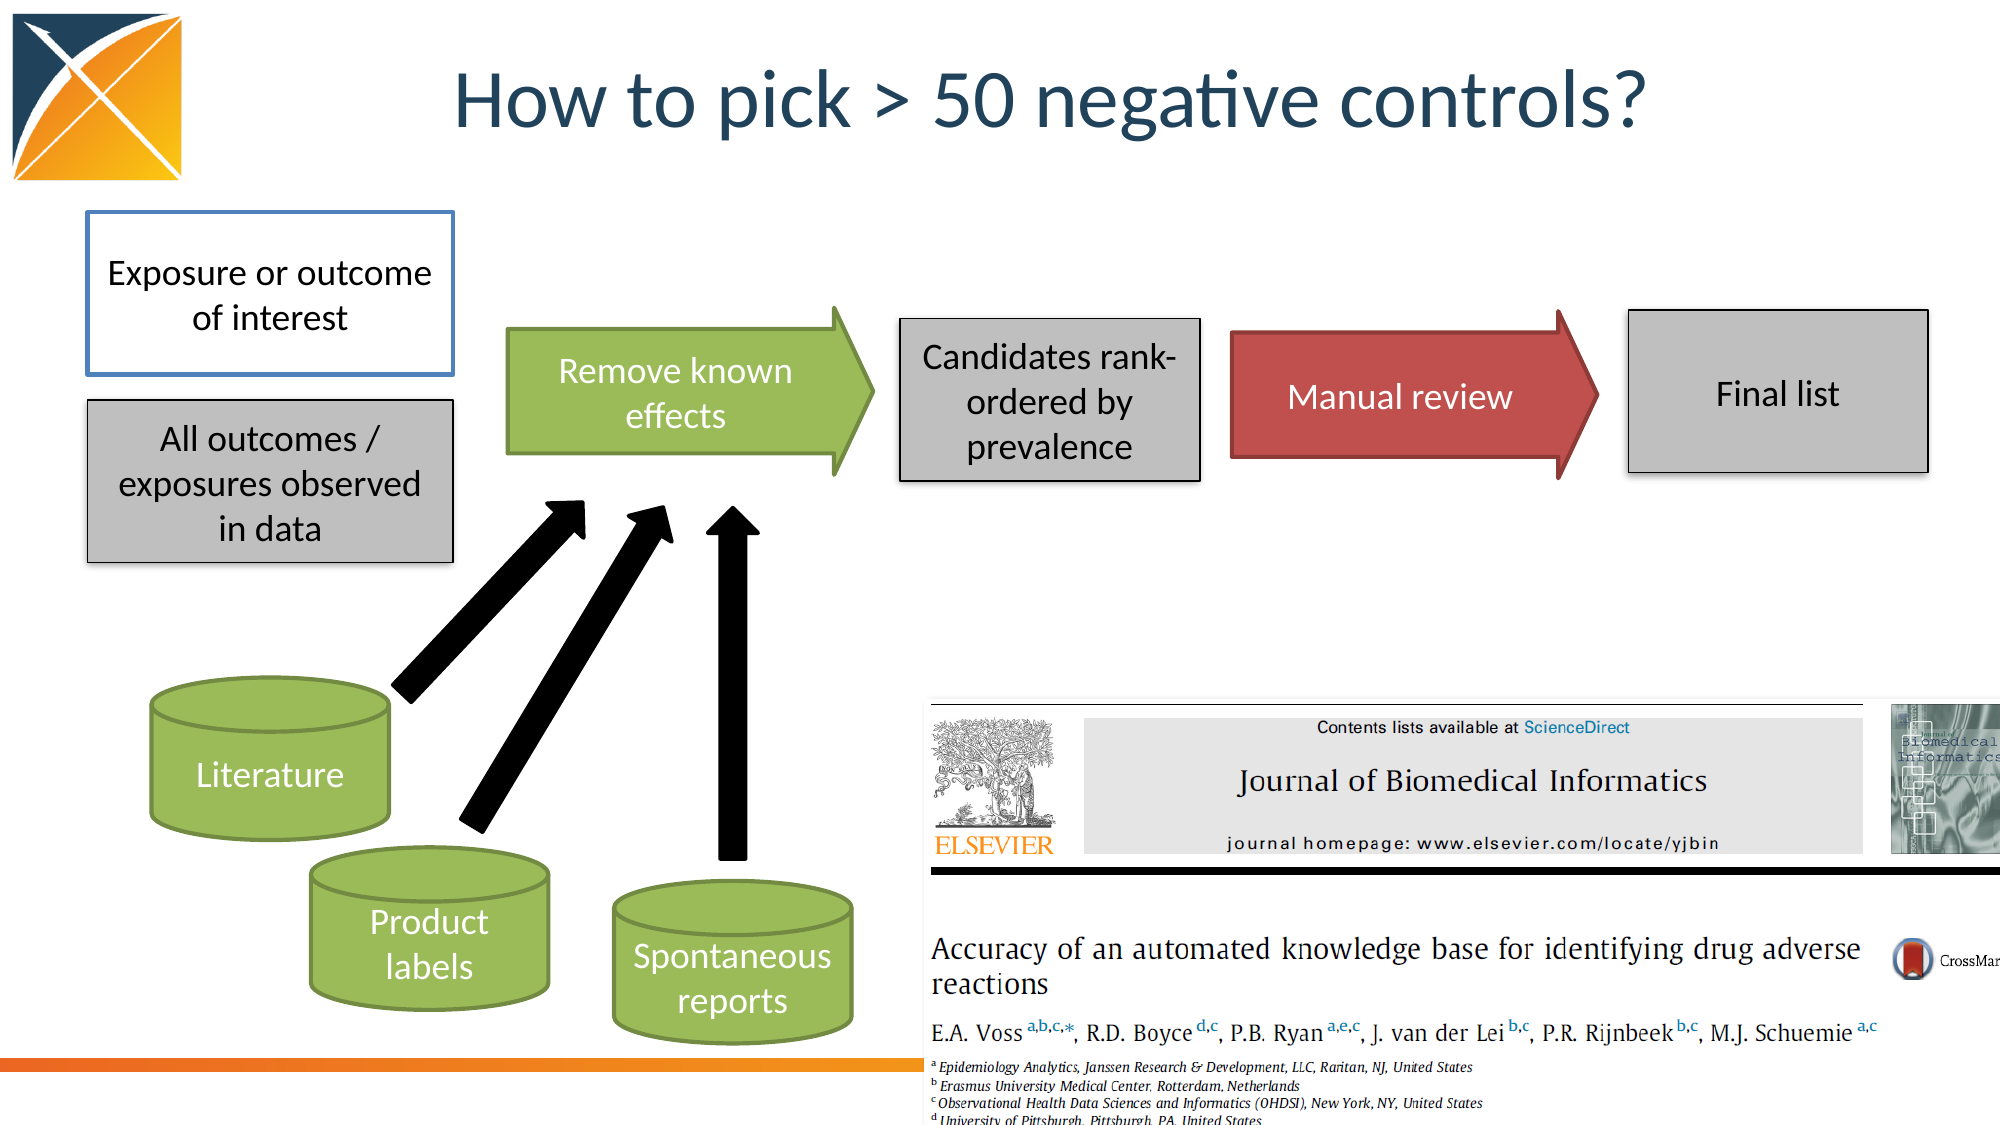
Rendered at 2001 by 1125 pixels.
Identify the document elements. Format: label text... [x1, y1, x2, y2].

title How to pick > 50 negative controls? [205, 24, 1900, 163]
text_box Exposure or outcome of interest [85, 210, 455, 377]
text_box All outcomes / exposures observed in data [87, 399, 454, 563]
text_box Final list [1628, 309, 1929, 473]
picture [924, 699, 2000, 1125]
text_box Remove known effects [505, 305, 876, 477]
text_box Candidates rank-ordered by prevalence [899, 318, 1201, 482]
text_box [705, 505, 760, 861]
text_box Manual review [1229, 309, 1600, 481]
text_box Literature [149, 675, 392, 843]
text_box [458, 505, 674, 834]
text_box Product labels [308, 845, 551, 1012]
picture [0, 0, 206, 200]
text_box Spontaneous reports [611, 878, 854, 1046]
text_box [390, 500, 586, 705]
